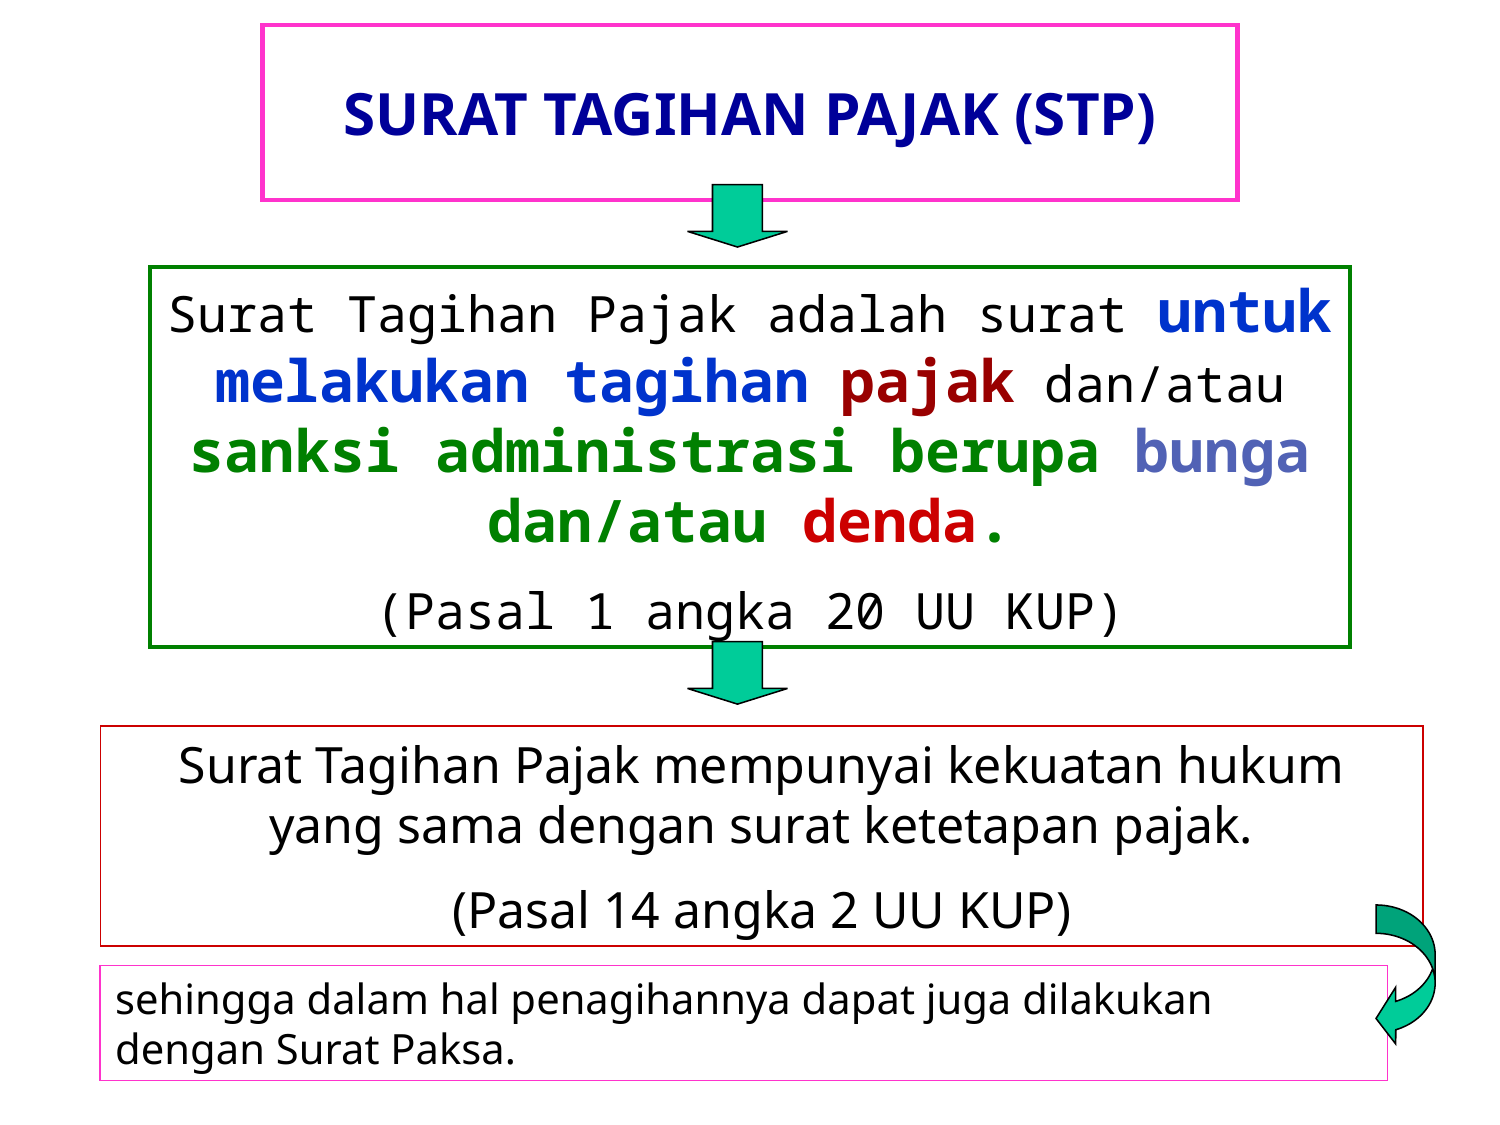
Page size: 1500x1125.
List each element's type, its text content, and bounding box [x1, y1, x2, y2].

text_box [1376, 904, 1436, 1044]
text_box Surat Tagihan Pajak mempunyai kekuatan hukum yang sama dengan surat ketetapan pajak. (Pasal 14 angka 2 UU KUP) [100, 726, 1424, 946]
title SURAT TAGIHAN PAJAK (STP) [262, 24, 1238, 201]
text_box Surat Tagihan Pajak adalah surat untuk melakukan tagihan pajak dan/atau sanksi administrasi berupa bunga dan/atau denda. (Pasal 1 angka 20 UU KUP) [149, 267, 1350, 648]
text_box [687, 184, 788, 248]
text_box sehingga dalam hal penagihannya dapat juga dilakukan dengan Surat Paksa. [100, 965, 1388, 1081]
text_box [687, 641, 788, 705]
